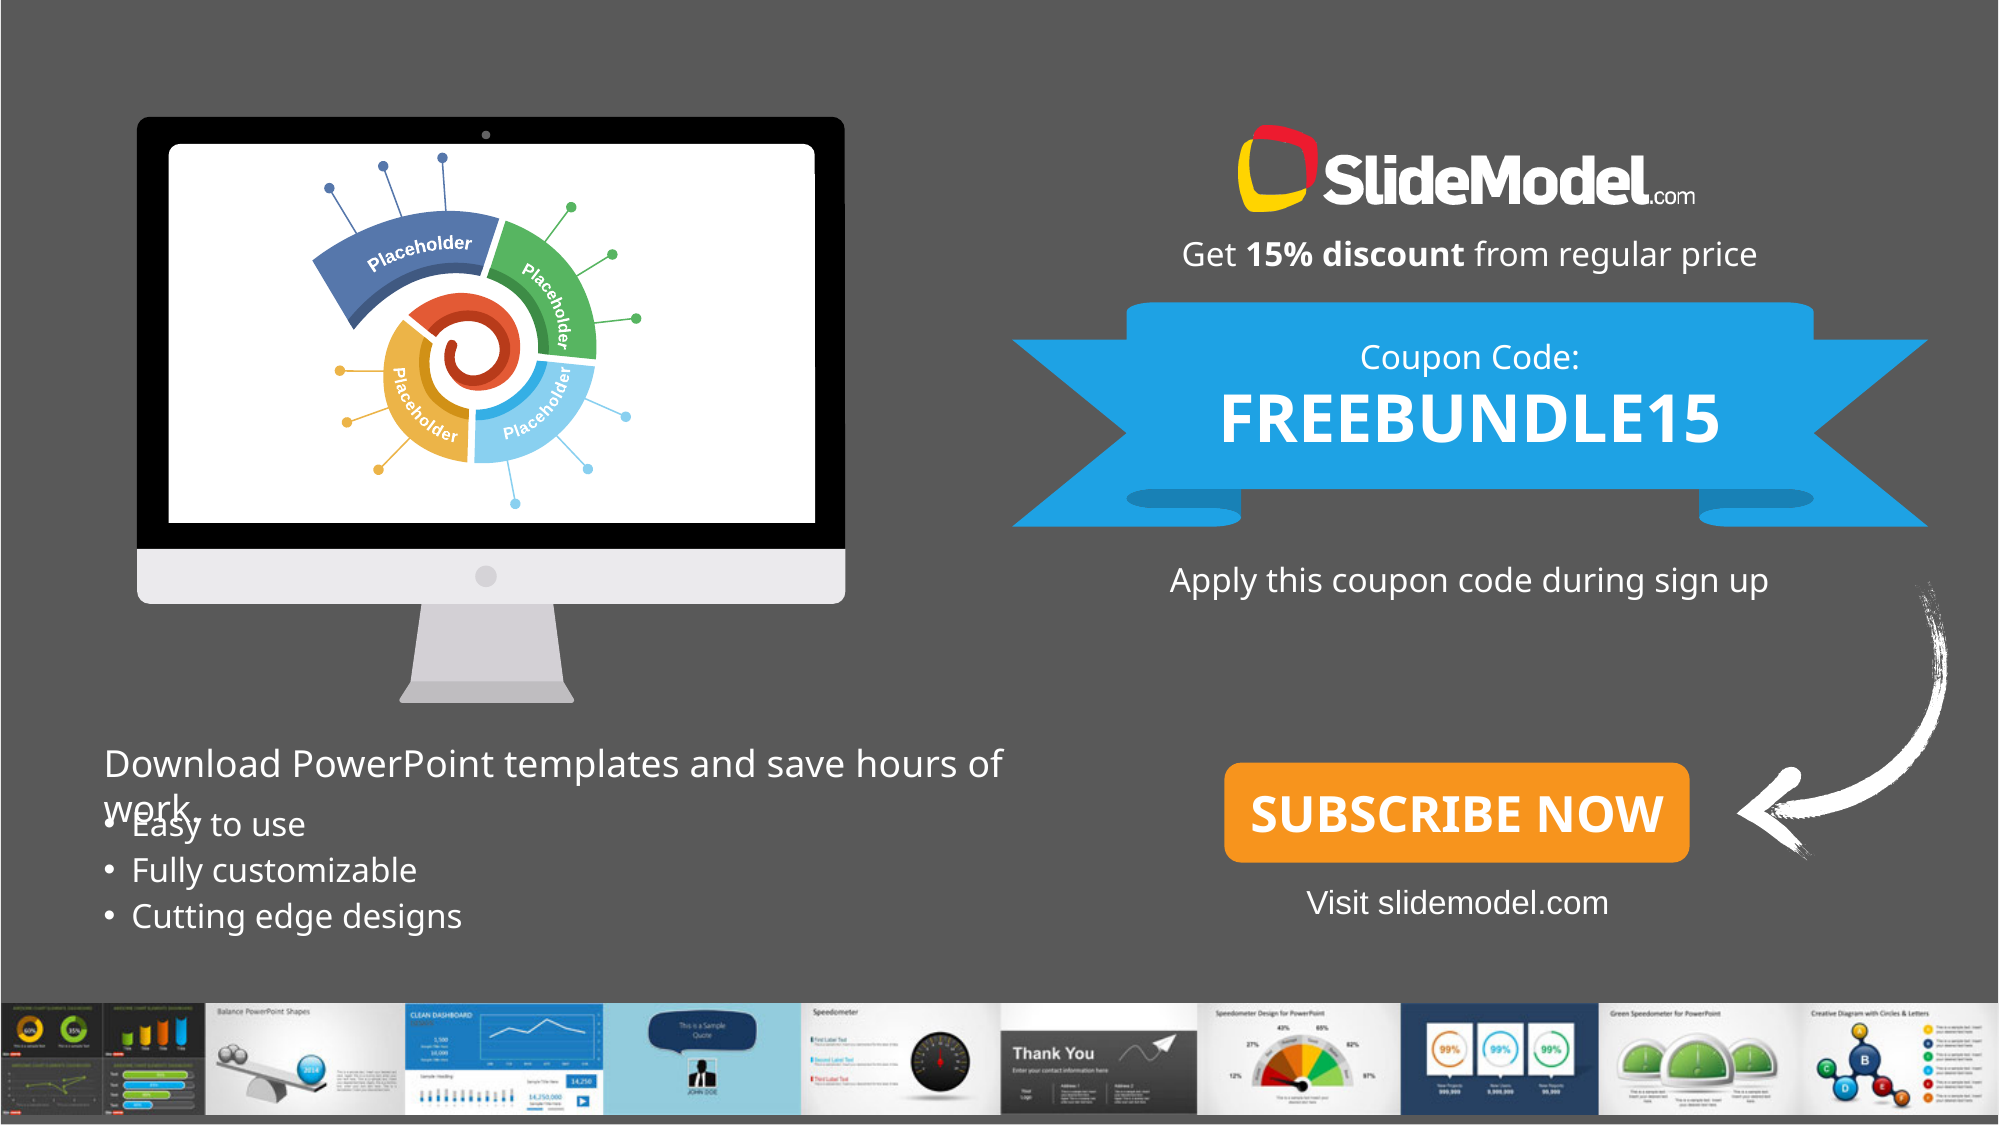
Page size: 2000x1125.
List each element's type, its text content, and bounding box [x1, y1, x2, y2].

text_box Easy to use Fully customizable Cutting edge designs [88, 838, 863, 943]
text_box [1736, 594, 1949, 861]
text_box [1012, 302, 1929, 527]
text_box Get 15% discount from regular price [1058, 225, 1882, 280]
text_box [1929, 587, 1937, 601]
text_box Apply this coupon code during sign up [1129, 551, 1811, 607]
text_box Visit slidemodel.com [1247, 874, 1669, 928]
text_box SUBSCRIBE NOW [1222, 760, 1692, 865]
text_box Download PowerPoint templates and save hours of work. [88, 732, 1059, 838]
picture [1237, 125, 1696, 213]
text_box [136, 116, 846, 704]
picture [0, 1003, 1999, 1115]
text_box [0, 0, 2000, 1003]
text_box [312, 155, 639, 507]
text_box Coupon Code: FREEBUNDLE15 [1173, 328, 1768, 464]
